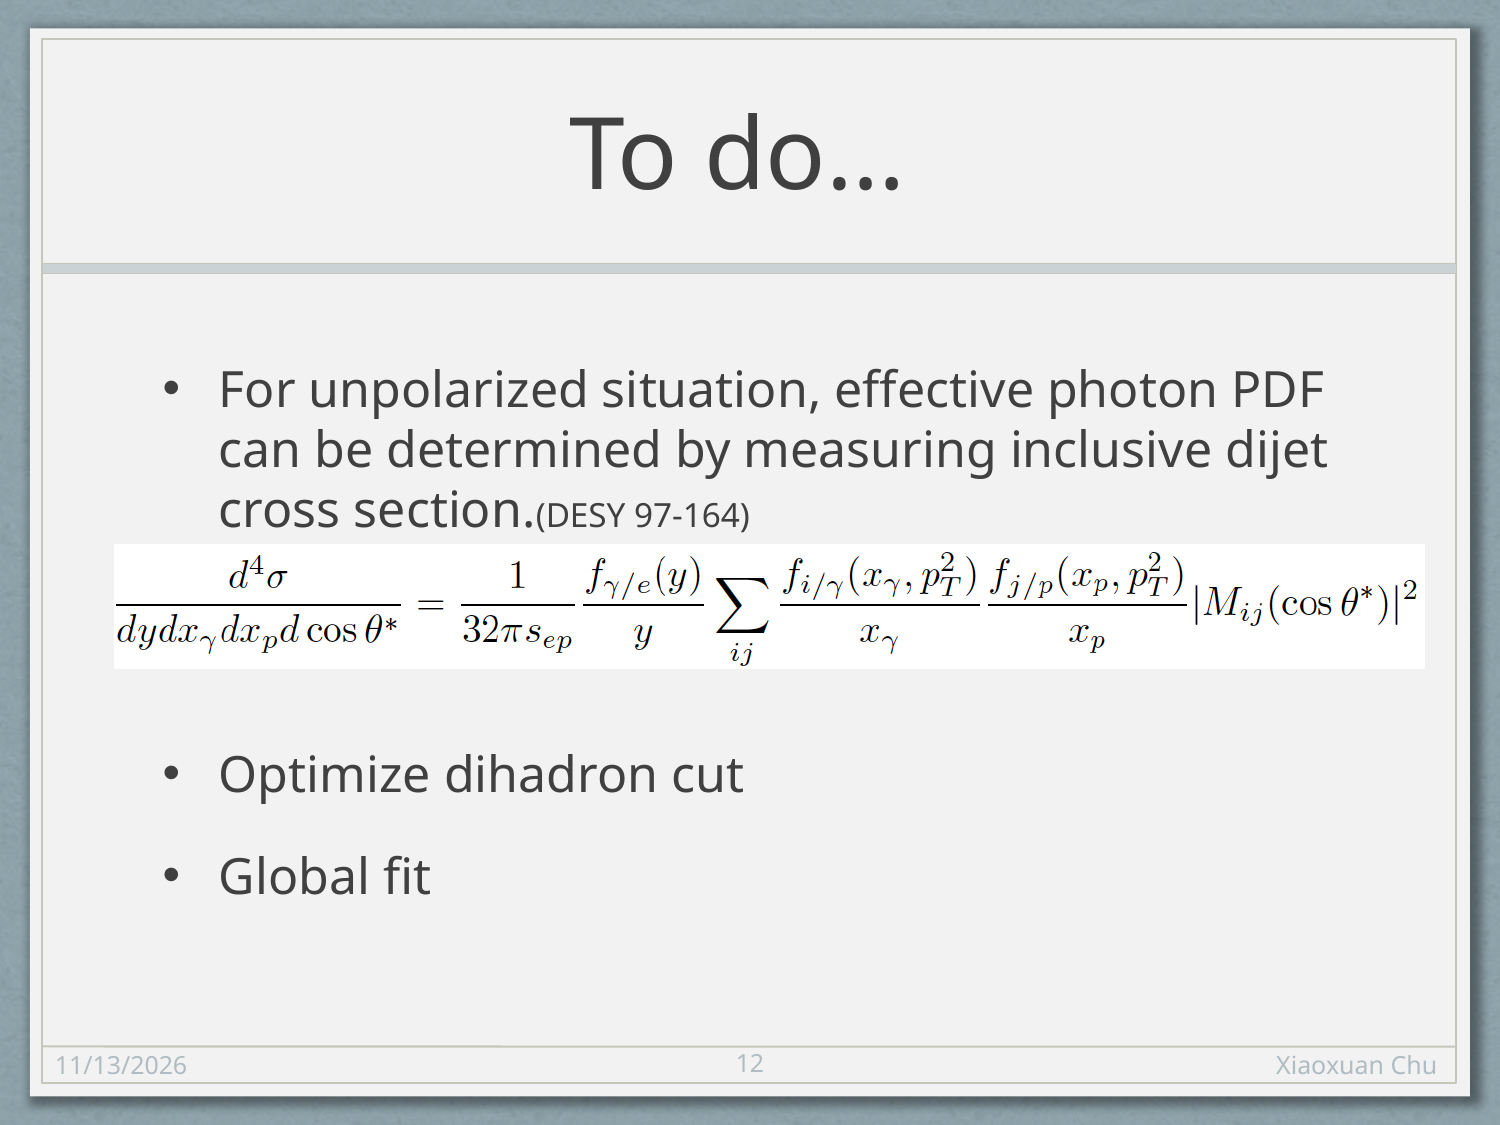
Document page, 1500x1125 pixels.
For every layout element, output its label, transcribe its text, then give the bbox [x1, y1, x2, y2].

slide_number 12 [687, 1042, 813, 1088]
footer Xiaoxuan Chu [977, 1045, 1453, 1088]
picture [113, 544, 1426, 670]
title To do… [147, 40, 1353, 260]
list For unpolarized situation, effective photon PDF can be determined by measuring inclusive dijet cross section.(DESY 97-164) Optimize dihadron cut Global fit [147, 677, 1353, 995]
list For unpolarized situation, effective photon PDF can be determined by measuring inclusive dijet cross section.(DESY 97-164) Optimize dihadron cut Global fit [147, 350, 1353, 537]
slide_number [39, 1045, 390, 1088]
